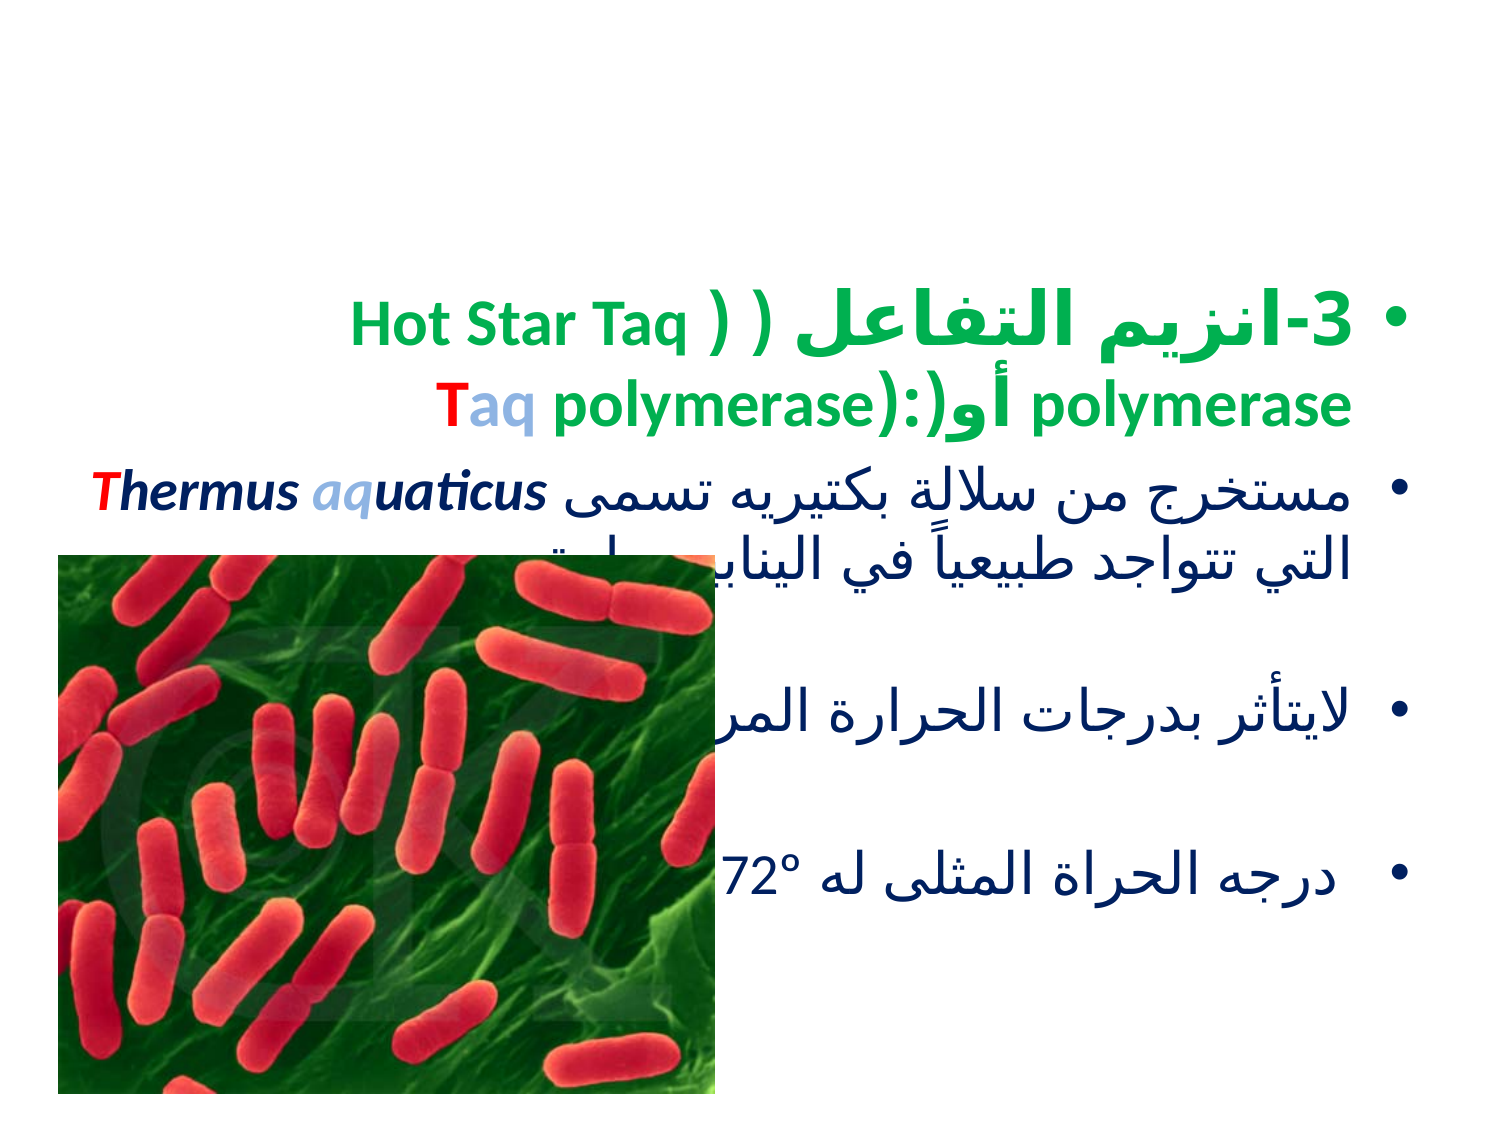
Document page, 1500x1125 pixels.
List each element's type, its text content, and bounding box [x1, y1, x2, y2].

list 3-انزيم التفاعل ( ( Hot Star Taq polymerase أو(:(Taq polymerase مستخرج من سلالة بكتيريه تسمى Thermus aquaticus التي تتواجد طبيعياً في الينابيع حارة. لايتأثر بدرجات الحرارة المرتفعه. درجه الحراة المثلى له 72º م. [75, 262, 1425, 1005]
picture [58, 555, 716, 1095]
